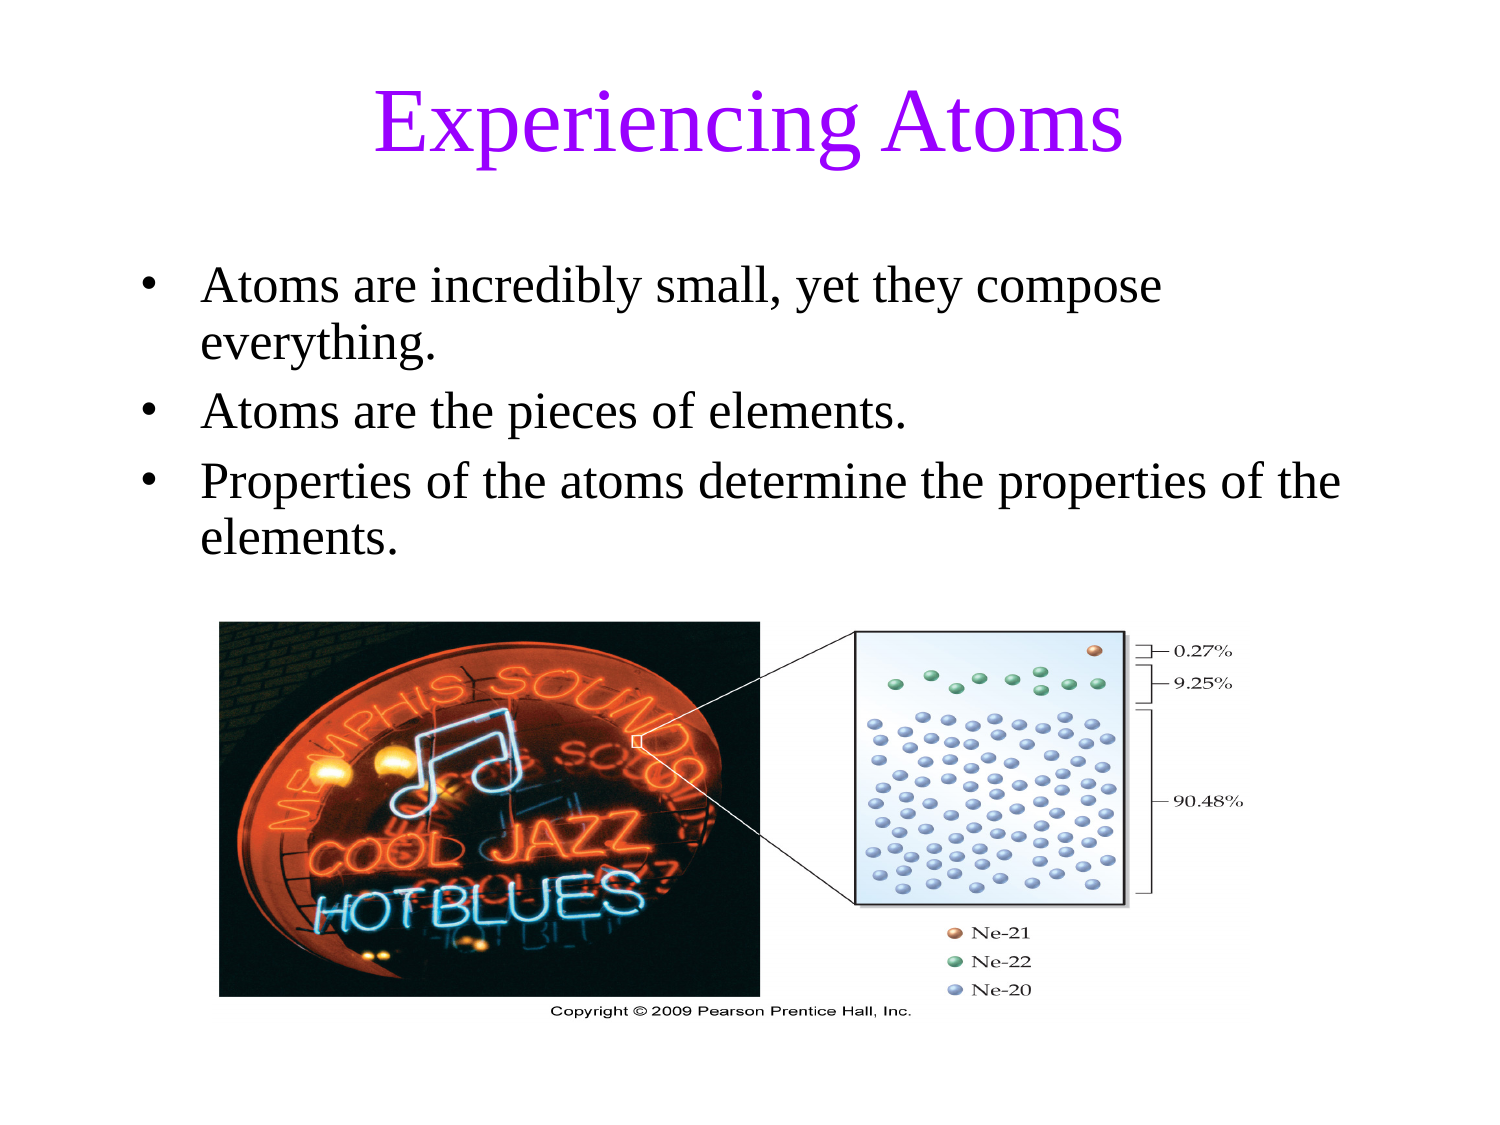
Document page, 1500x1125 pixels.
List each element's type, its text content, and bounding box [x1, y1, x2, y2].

text_box Experiencing Atoms [112, 21, 1388, 209]
text_box Atoms are incredibly small, yet they compose everything. Atoms are the pieces of elements. Properties of the atoms determine the properties of the elements. [124, 249, 1375, 575]
picture [212, 617, 1251, 1023]
